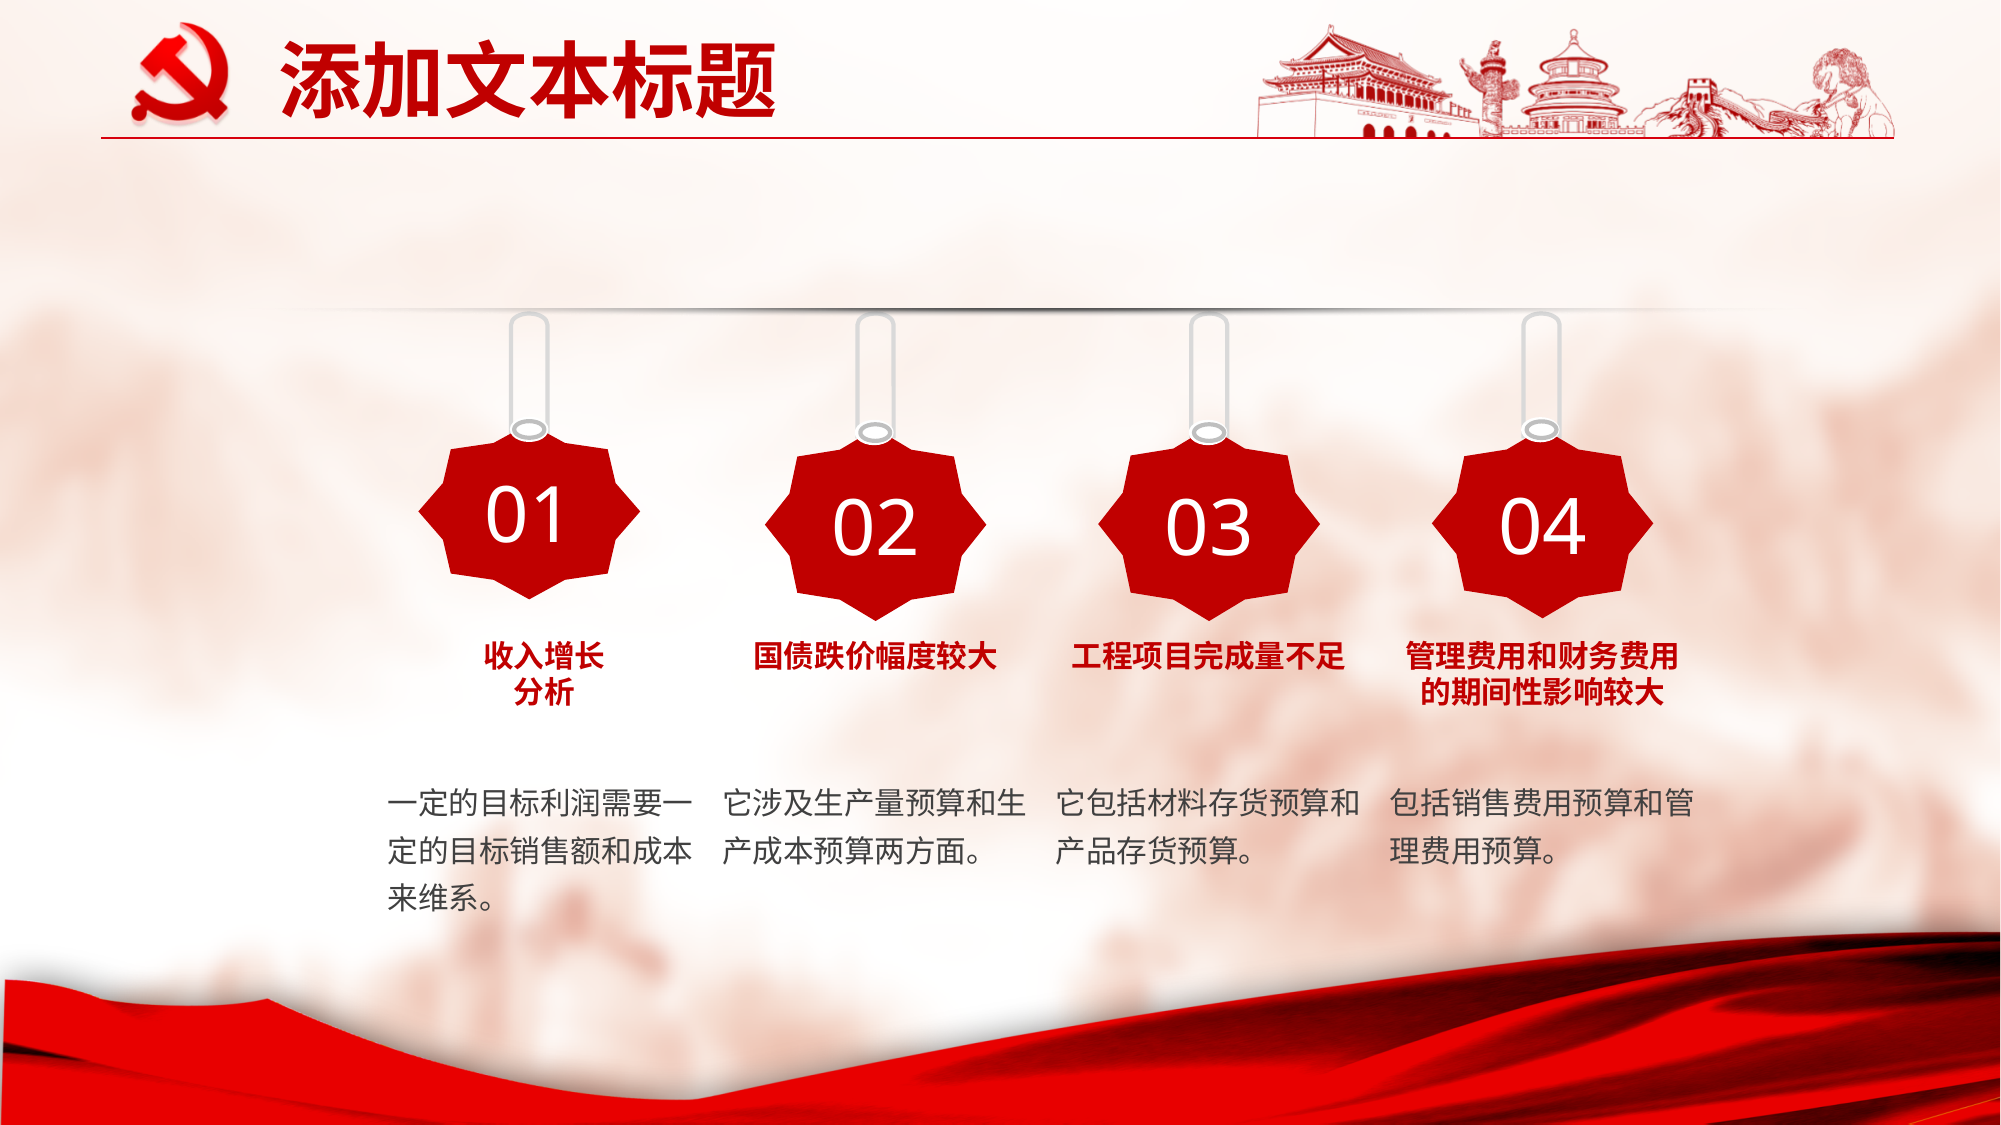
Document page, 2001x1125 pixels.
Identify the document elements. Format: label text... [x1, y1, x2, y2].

text_box 国债跌价幅度较大 [717, 626, 1034, 684]
text_box 添加文本标题 [15, 20, 1042, 136]
text_box 它涉及生产量预算和生产成本预算两方面。 [722, 773, 1030, 938]
text_box 收入增长 分析 [352, 626, 737, 720]
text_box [418, 328, 641, 600]
text_box 它包括材料存货预算和产品存货预算。 [1055, 773, 1364, 938]
text_box 工程项目完成量不足 [1050, 626, 1368, 684]
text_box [764, 328, 987, 622]
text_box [1097, 328, 1321, 622]
text_box 一定的目标利润需要一定的目标销售额和成本来维系。 [387, 773, 696, 938]
picture [0, 0, 2001, 1125]
text_box 管理费用和财务费用的期间性影响较大 [1384, 626, 1701, 720]
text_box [1431, 328, 1654, 619]
text_box 包括销售费用预算和管理费用预算。 [1389, 773, 1697, 938]
